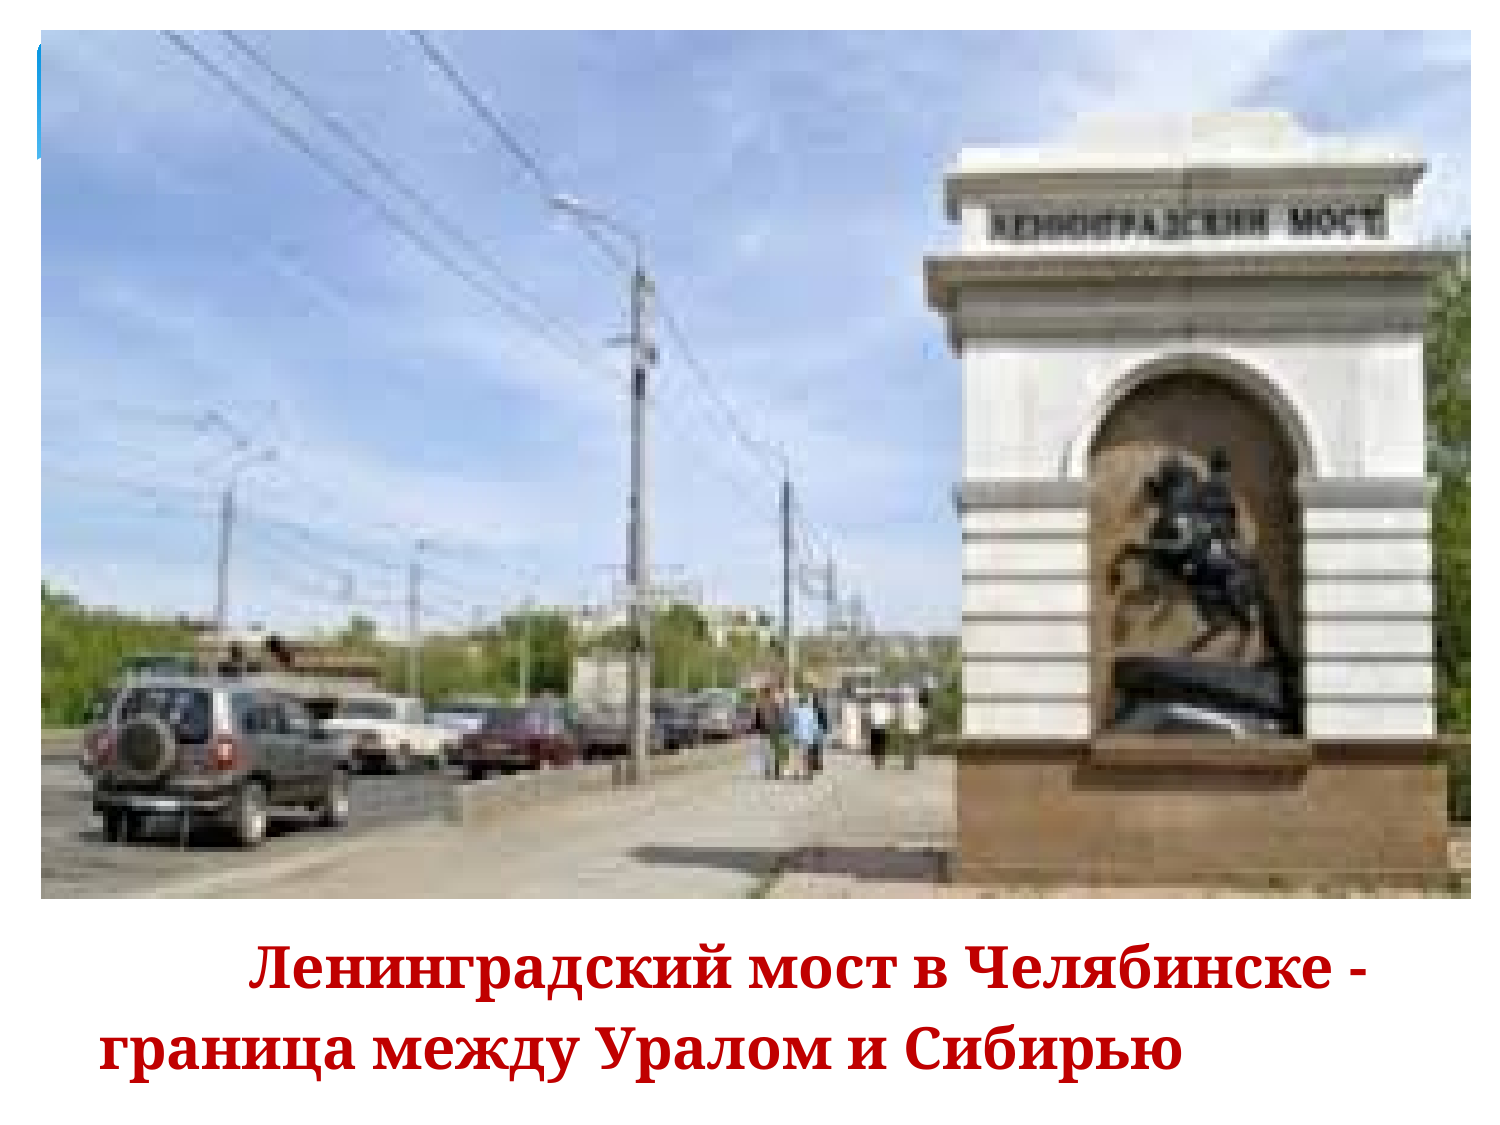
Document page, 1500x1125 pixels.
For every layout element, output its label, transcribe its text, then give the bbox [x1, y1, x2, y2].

text_box Ленинградский мост в Челябинске - граница между Уралом и Сибирью [85, 476, 1500, 1089]
picture [41, 30, 1471, 900]
